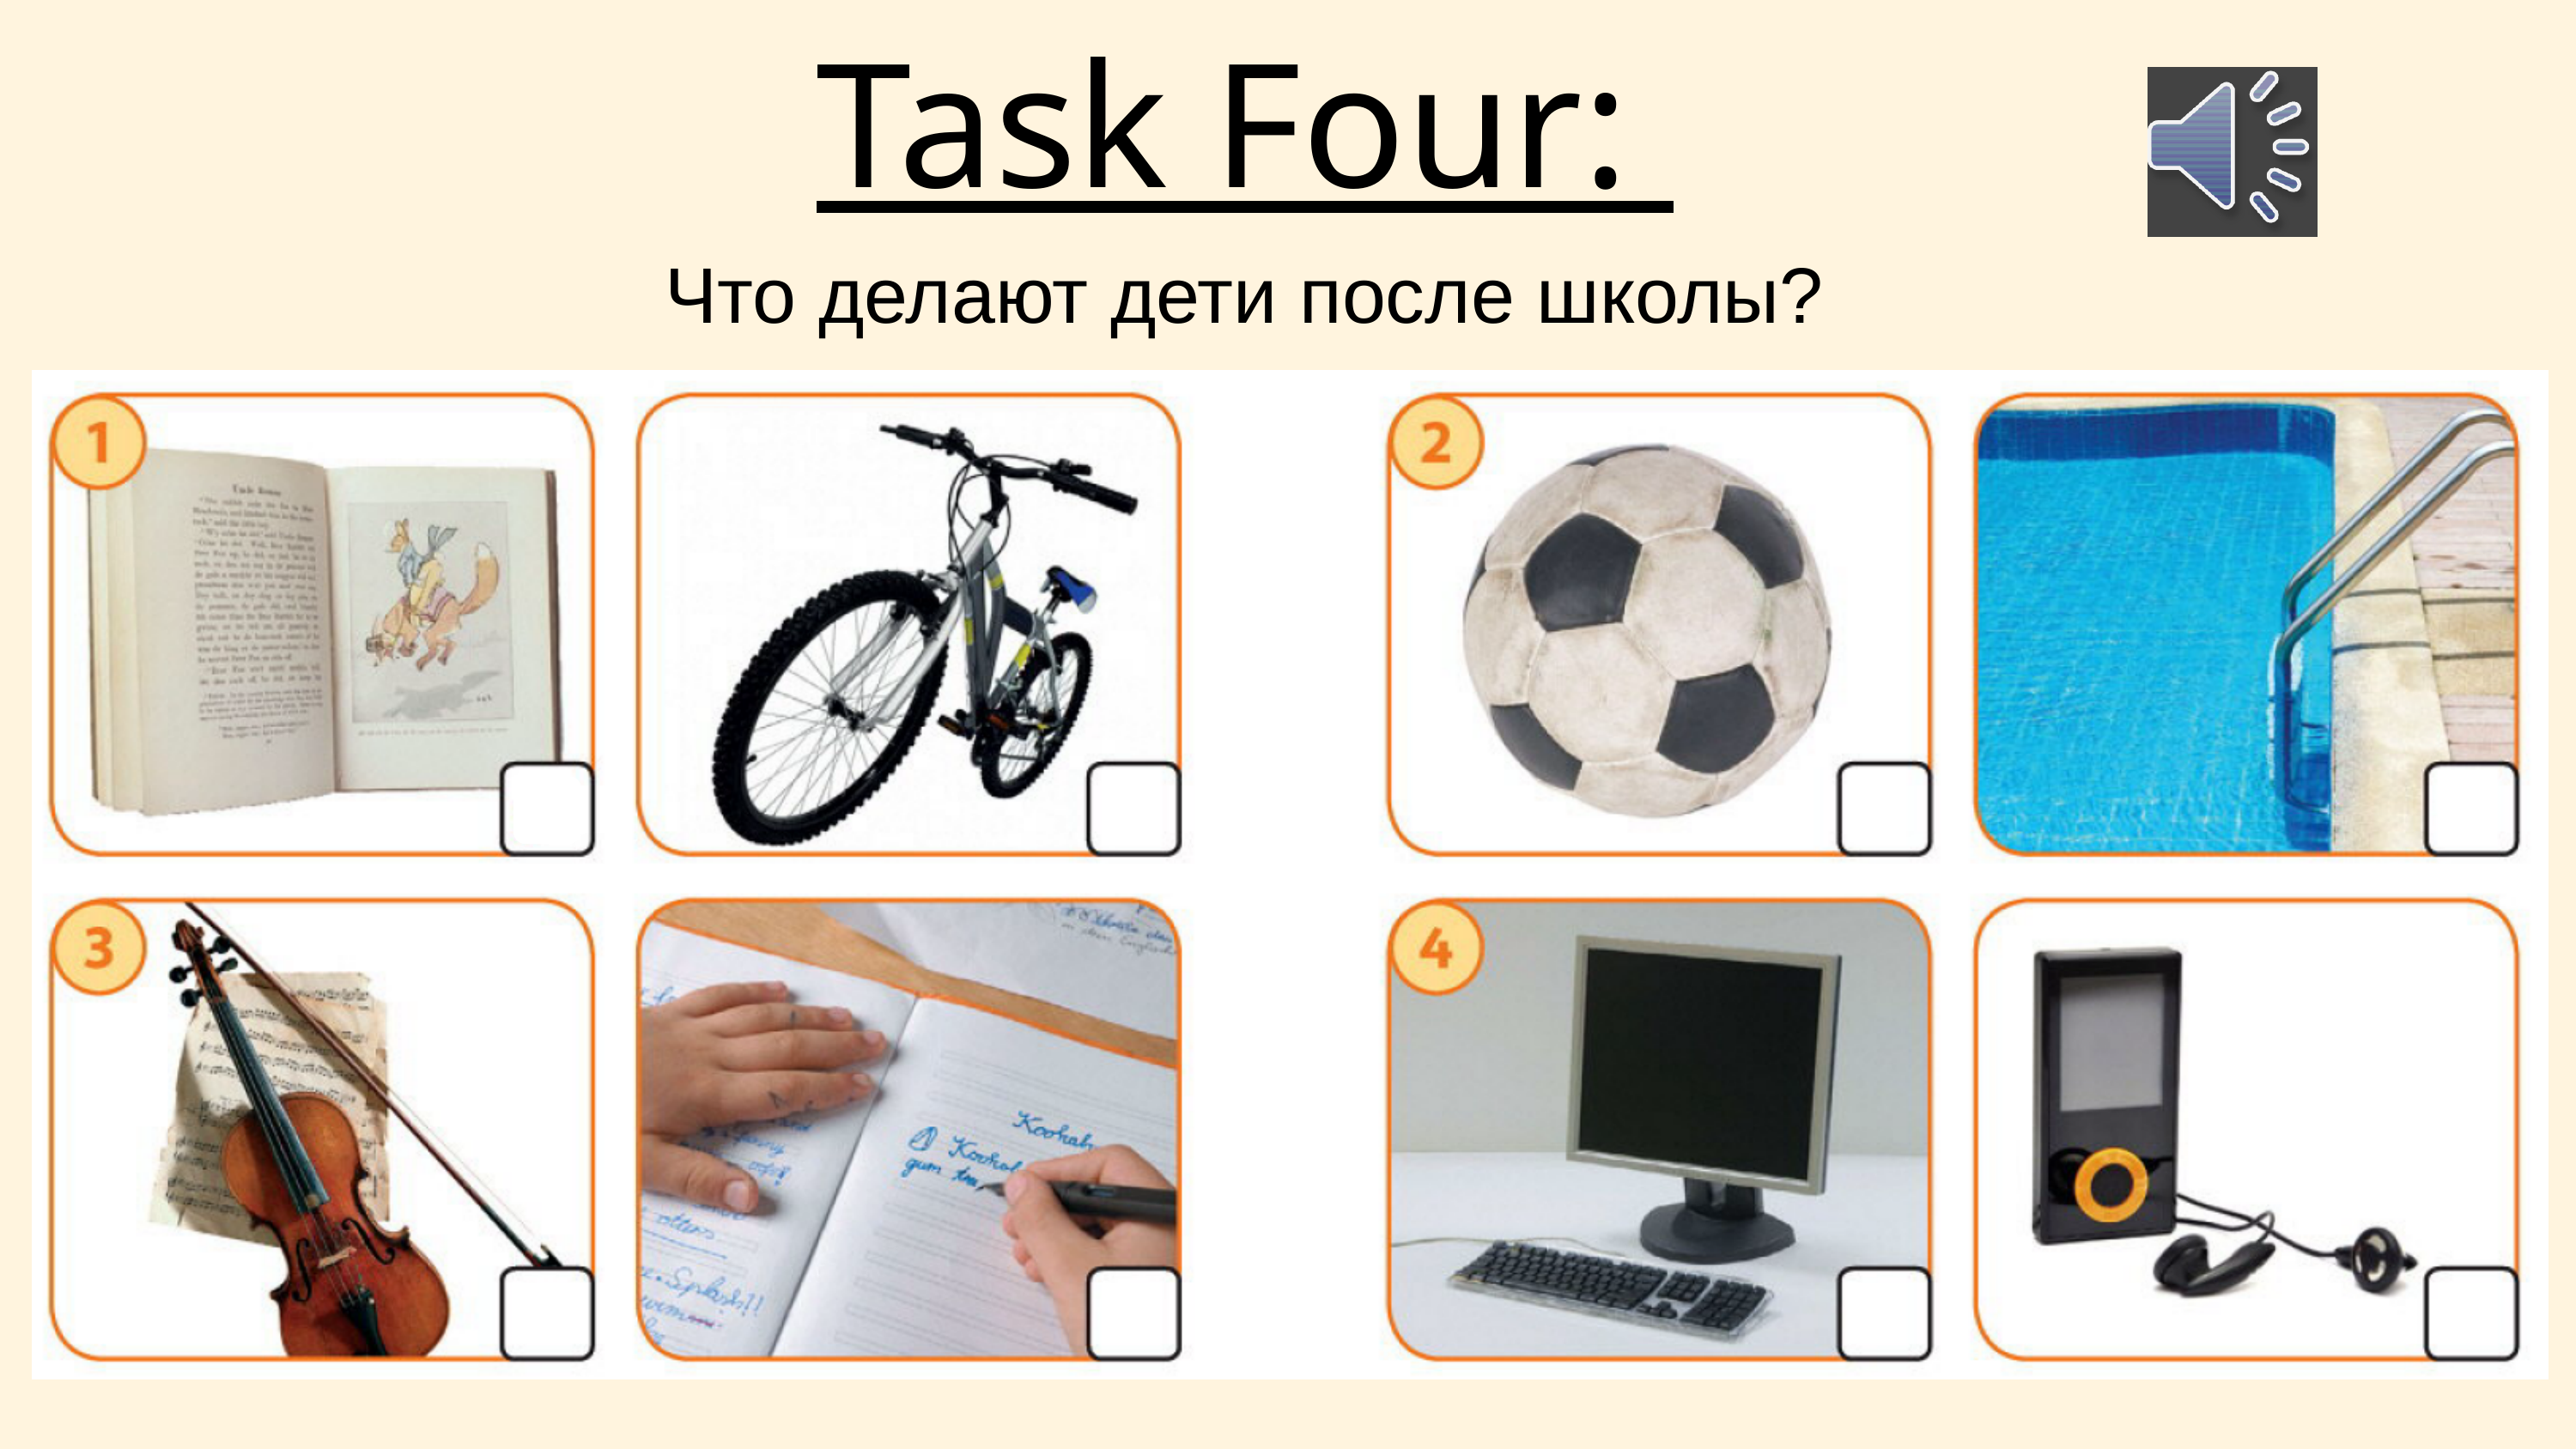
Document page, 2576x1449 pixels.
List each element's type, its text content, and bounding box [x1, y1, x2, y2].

title Что делают дети после школы? [258, 188, 2233, 367]
text_box Task Four: [644, 70, 1846, 228]
picture [32, 370, 2549, 1379]
picture [2146, 65, 2319, 238]
